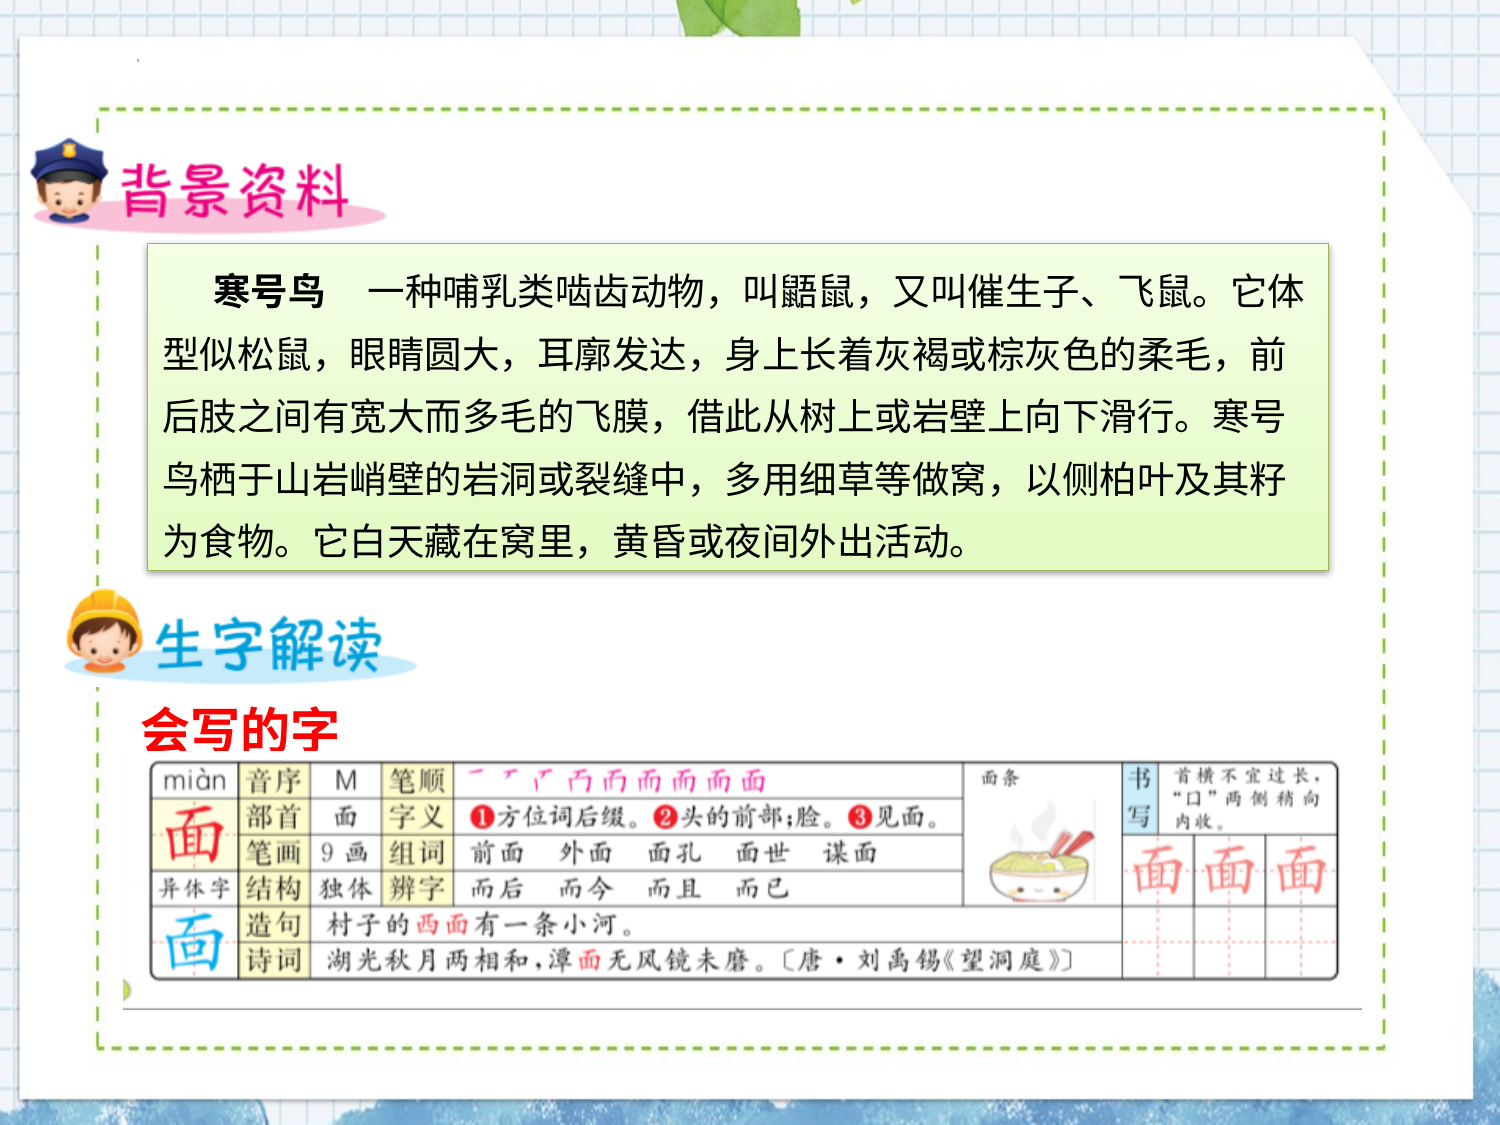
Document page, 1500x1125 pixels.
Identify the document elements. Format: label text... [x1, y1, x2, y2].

text_box 会写的字 [125, 696, 356, 749]
picture [0, 0, 1500, 1125]
text_box 寒号鸟 一种哺乳类啮齿动物，叫鼯鼠，又叫催生子、飞鼠。它体型似松鼠，眼睛圆大，耳廓发达，身上长着灰褐或棕灰色的柔毛，前后肢之间有宽大而多毛的飞膜，借此从树上或岩壁上向下滑行。寒号鸟栖于山岩峭壁的岩洞或裂缝中，多用细草等做窝，以侧柏叶及其籽为食物。它白天藏在窝里，黄昏或夜间外出活动。 [147, 243, 1329, 571]
